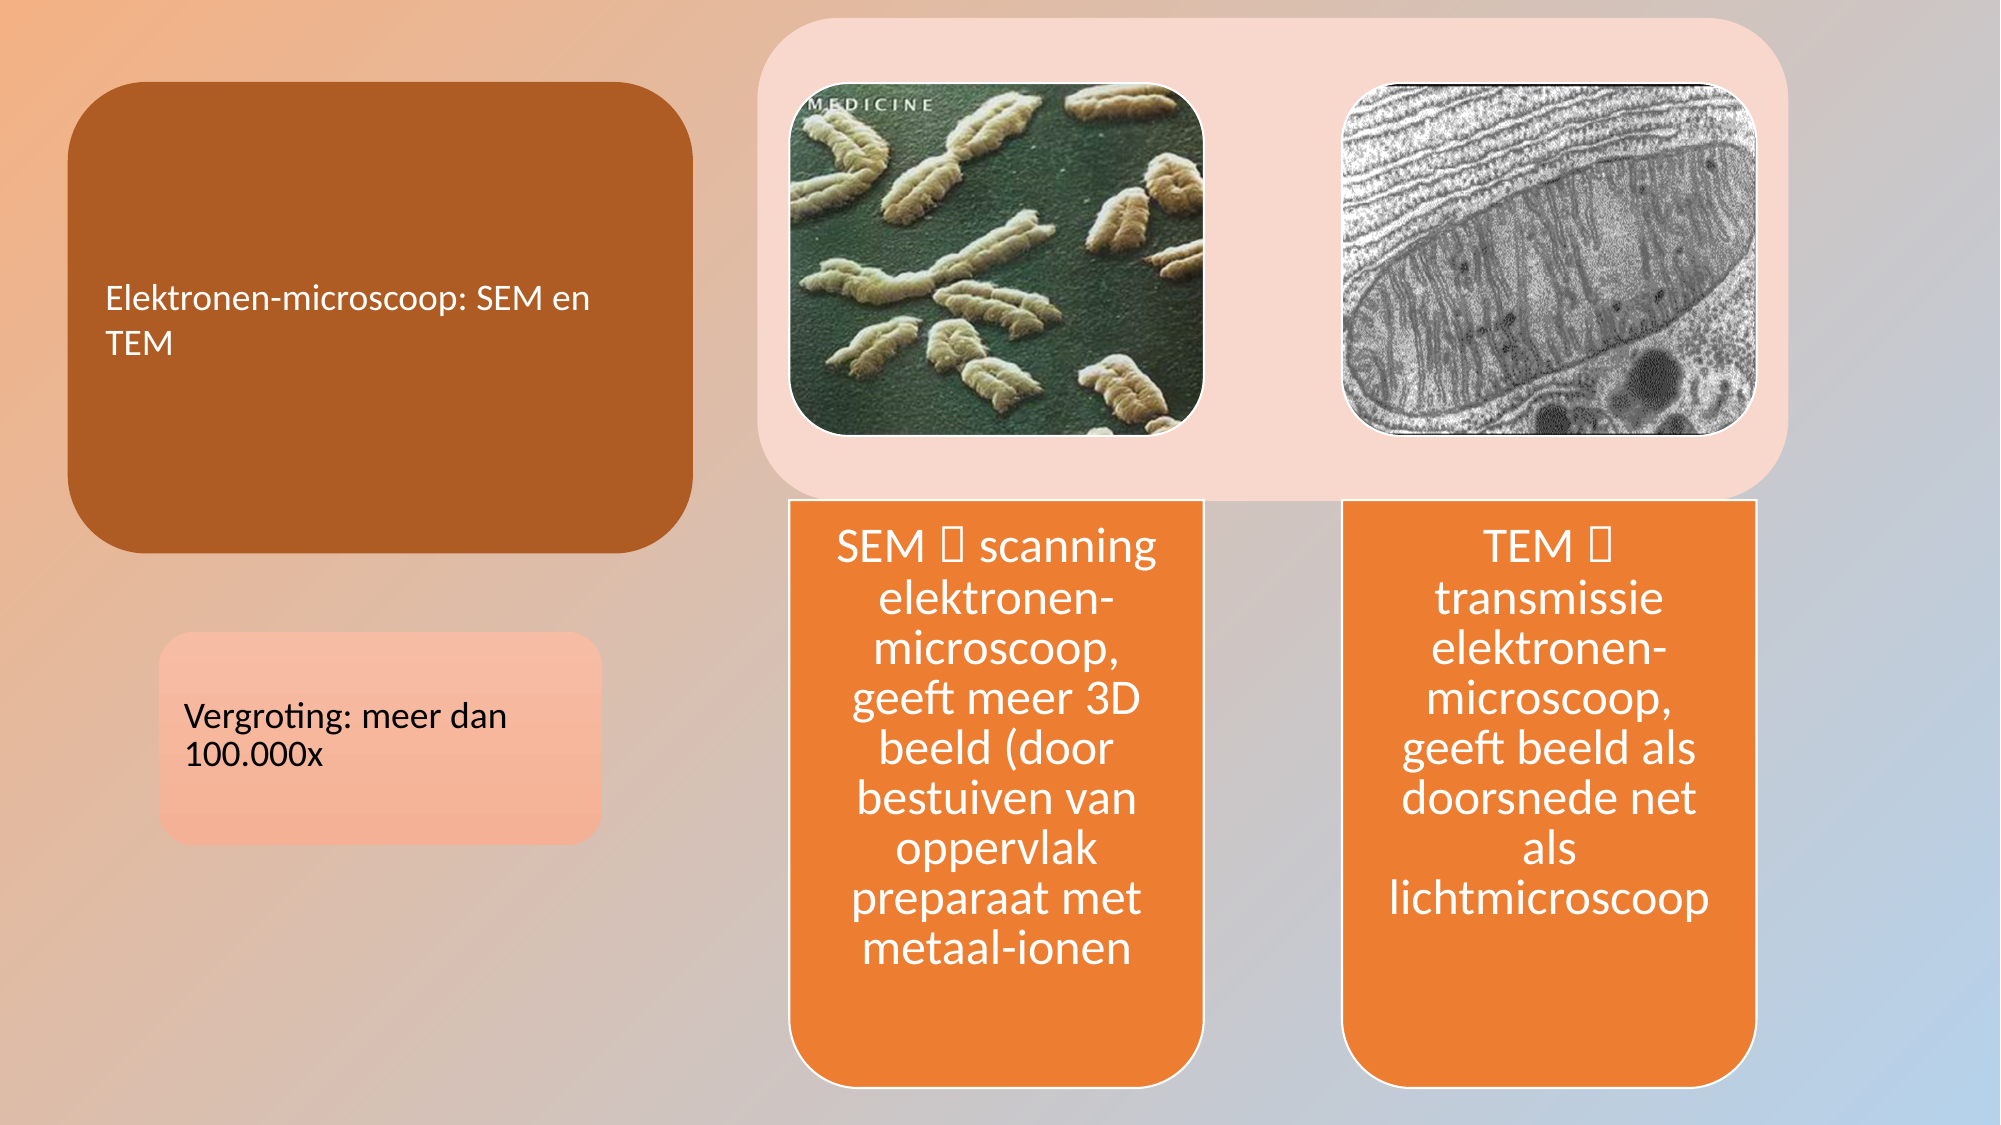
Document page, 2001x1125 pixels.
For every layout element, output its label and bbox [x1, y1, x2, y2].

text_box [158, 631, 603, 846]
list [758, 18, 1788, 1088]
text_box [67, 81, 693, 554]
